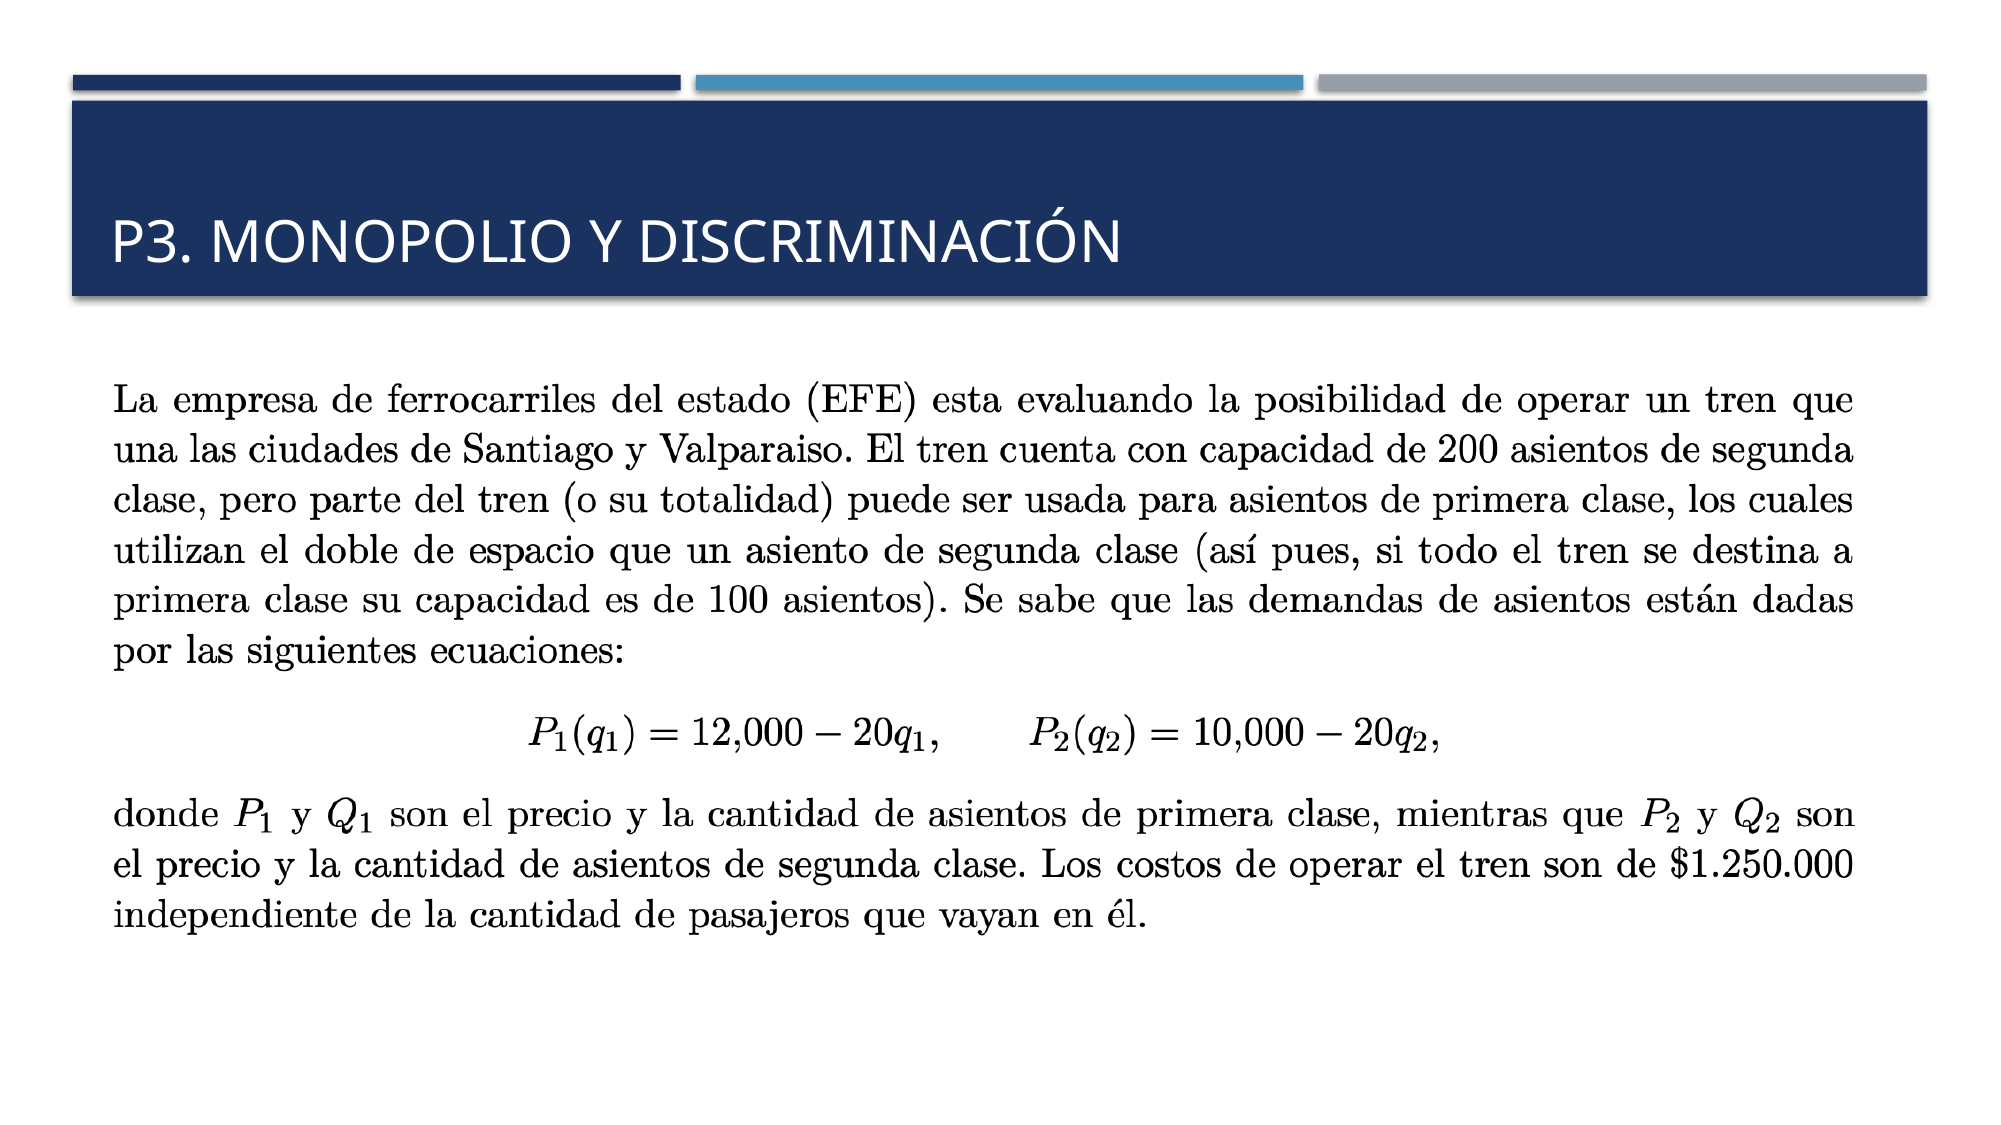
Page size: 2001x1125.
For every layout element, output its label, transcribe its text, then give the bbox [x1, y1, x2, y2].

title P3. monopolio y discriminación [95, 115, 1905, 282]
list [94, 362, 1906, 957]
